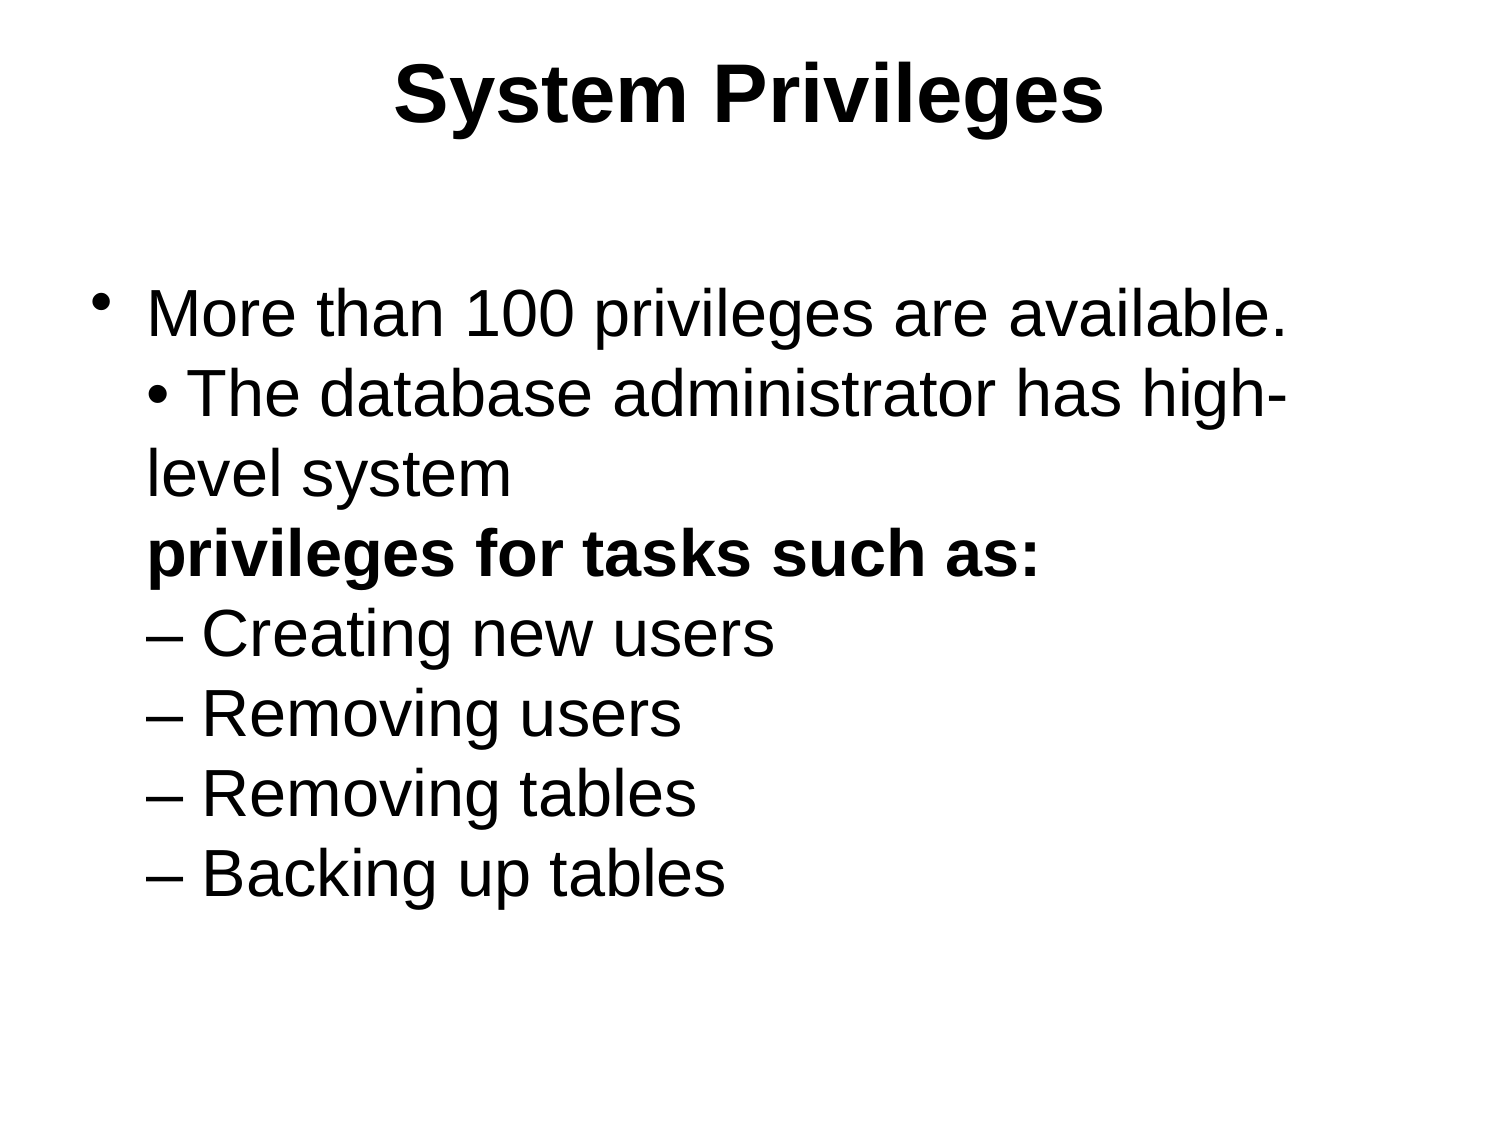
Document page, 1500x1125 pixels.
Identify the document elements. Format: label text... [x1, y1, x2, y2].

title System Privileges [74, 44, 1426, 233]
list More than 100 privileges are available. • The database administrator has high-level system privileges for tasks such as: – Creating new users – Removing users – Removing tables – Backing up tables [74, 262, 1426, 1006]
